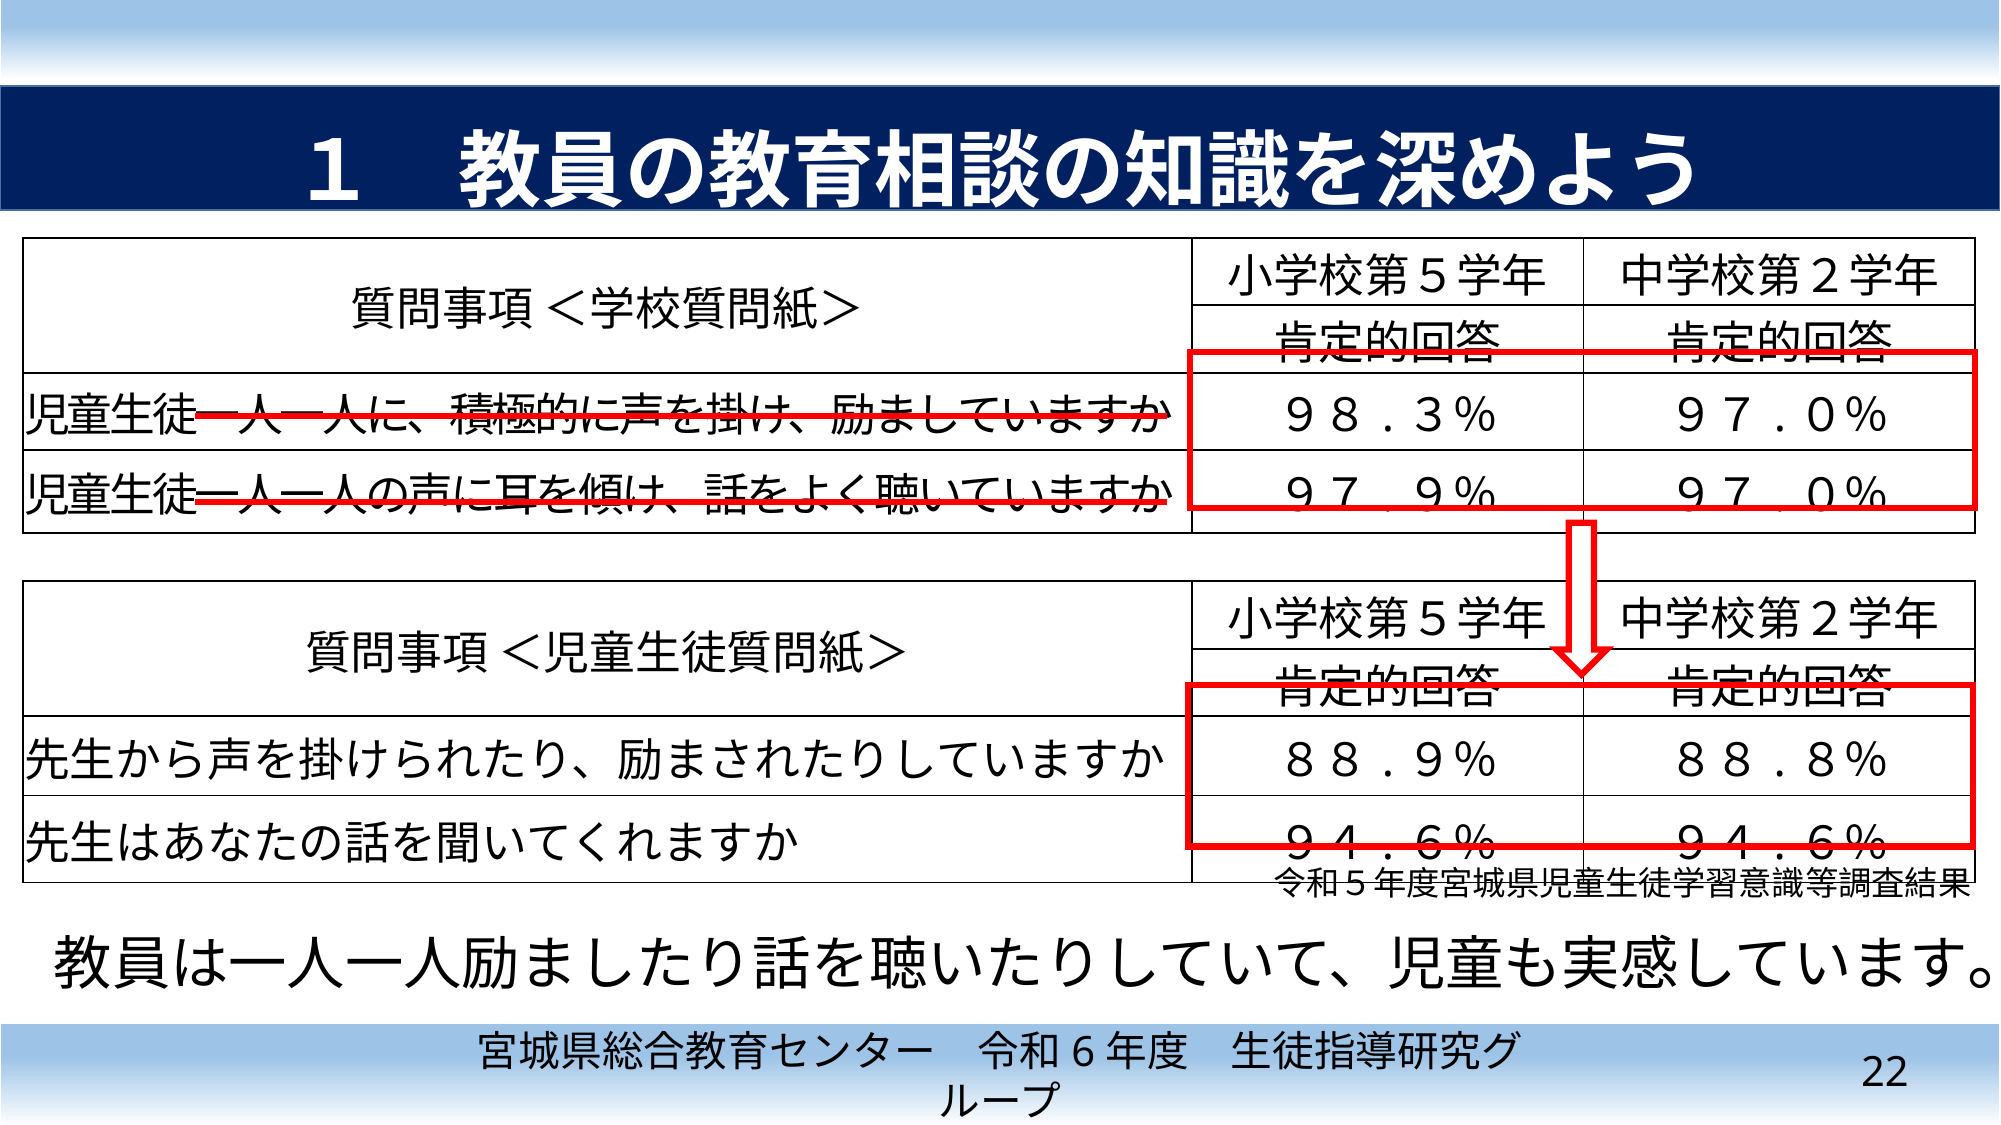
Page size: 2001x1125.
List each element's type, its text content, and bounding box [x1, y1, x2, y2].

table_cell 小学校第５学年 [1193, 582, 1567, 648]
table_cell 児童生徒一人一人の声に耳を傾け、話をよく聴いていますか [24, 451, 1191, 517]
text_box [1189, 351, 1976, 509]
text_box [1553, 521, 1610, 677]
table_cell ９４.６％ [1193, 848, 1583, 882]
table_header 中学校第２学年 [1584, 239, 1974, 304]
text_box [0, 85, 220, 211]
table_cell ９７.０％ [1584, 509, 1974, 517]
text_box [1187, 684, 1974, 848]
table_cell 先生から声を掛けられたり、励まされたりしていますか [24, 717, 1187, 795]
table_cell 肯定的回答 [1584, 650, 1974, 684]
table_header [1403, 517, 1583, 580]
table_cell 先生はあなたの話を聞いてくれますか [24, 796, 1191, 882]
text_box 令和５年度宮城県児童生徒学習意識等調査結果 [1258, 855, 1997, 910]
text_box １ 教員の教育相談の知識を深めよう [220, 59, 1780, 224]
table_header 小学校第５学年 [1193, 239, 1583, 304]
table_cell 肯定的回答 [1193, 306, 1583, 351]
slide_number 21 [1811, 1043, 1925, 1104]
text_box 教員は一人一人励ましたり話を聴いたりしていて、児童も実感しています。 [23, 910, 1999, 1006]
table_header 質問事項 ＜学校質問紙＞ [24, 239, 1191, 372]
table_cell ９７.９％ [1193, 509, 1583, 517]
table_cell 肯定的回答 [1193, 650, 1583, 684]
table_cell ９４.６％ [1584, 848, 1974, 855]
table_cell 中学校第２学年 [1596, 582, 1974, 648]
text_box 宮城県総合教育センター 令和6年度 生徒指導研究グループ [428, 1045, 1572, 1105]
table_header [23, 517, 1192, 580]
table_header [1795, 517, 1975, 580]
table_cell 質問事項 ＜児童生徒質問紙＞ [24, 582, 1191, 715]
table_cell 肯定的回答 [1584, 306, 1974, 351]
table_cell 児童生徒一人一人に、積極的に声を掛け、励ましていますか [24, 374, 1189, 449]
table_header [1192, 517, 1403, 580]
table_header [1583, 517, 1795, 580]
text_box [1780, 85, 2000, 211]
